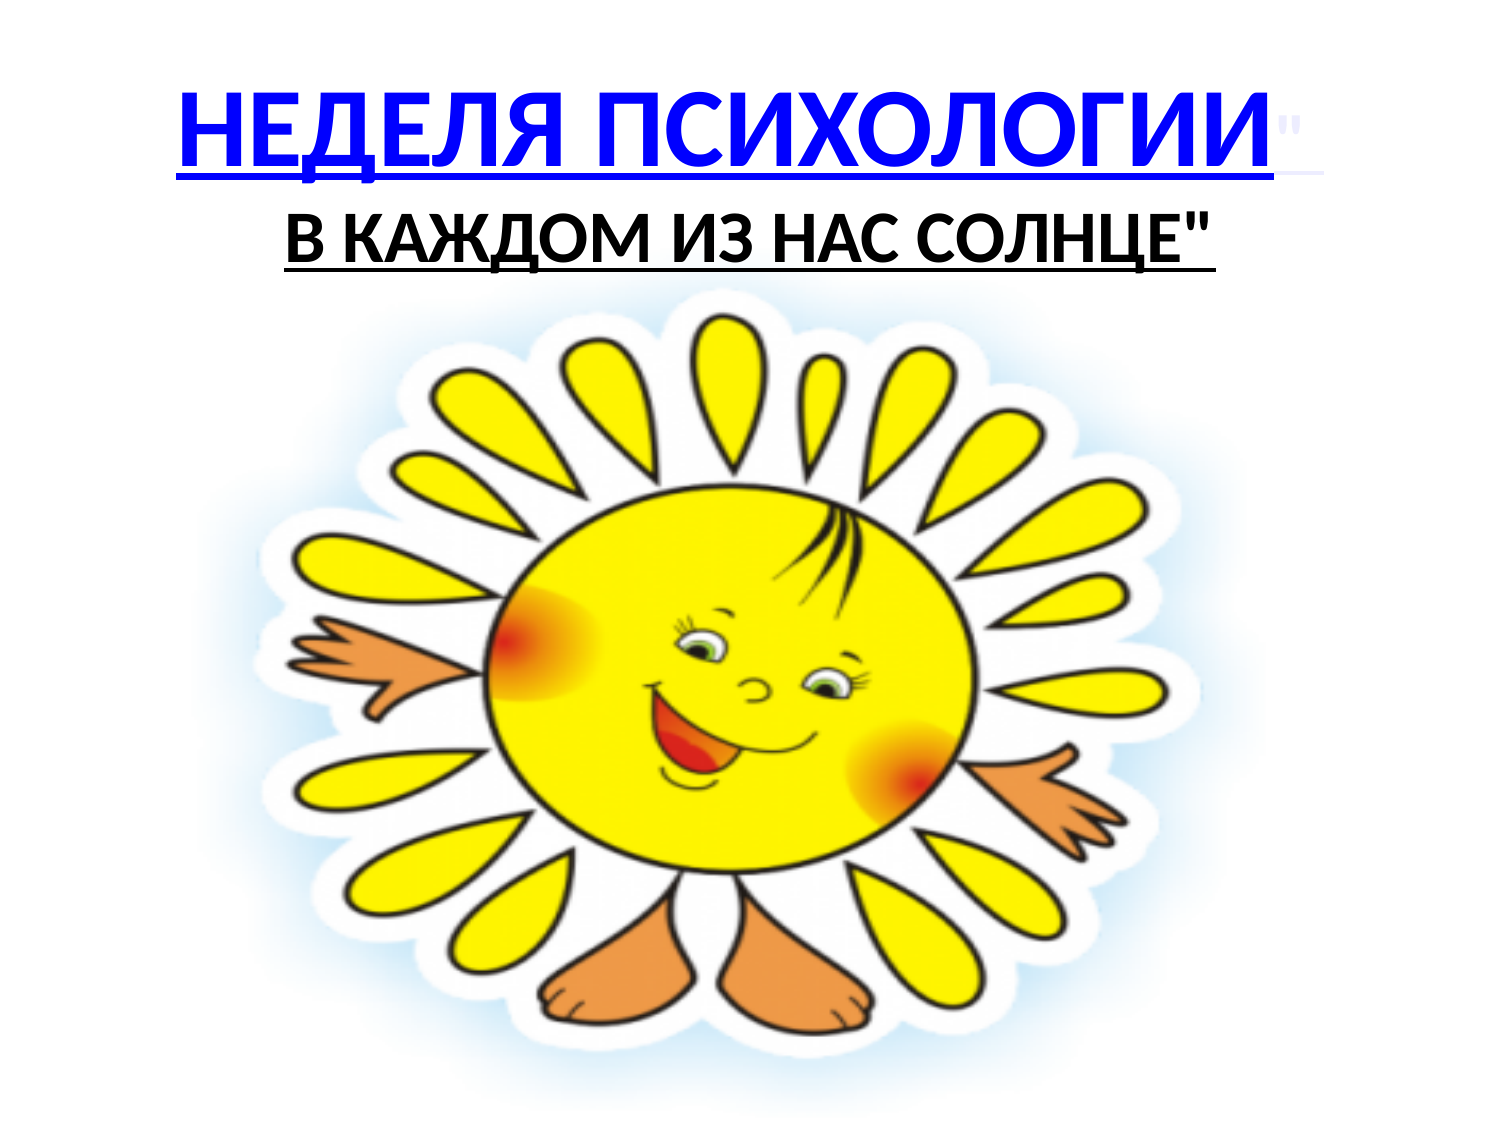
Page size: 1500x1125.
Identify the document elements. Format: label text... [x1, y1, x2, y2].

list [187, 245, 1278, 1125]
title НЕДЕЛЯ ПСИХОЛОГИИ " В КАЖДОМ ИЗ НАС СОЛНЦЕ" [75, 45, 1425, 375]
